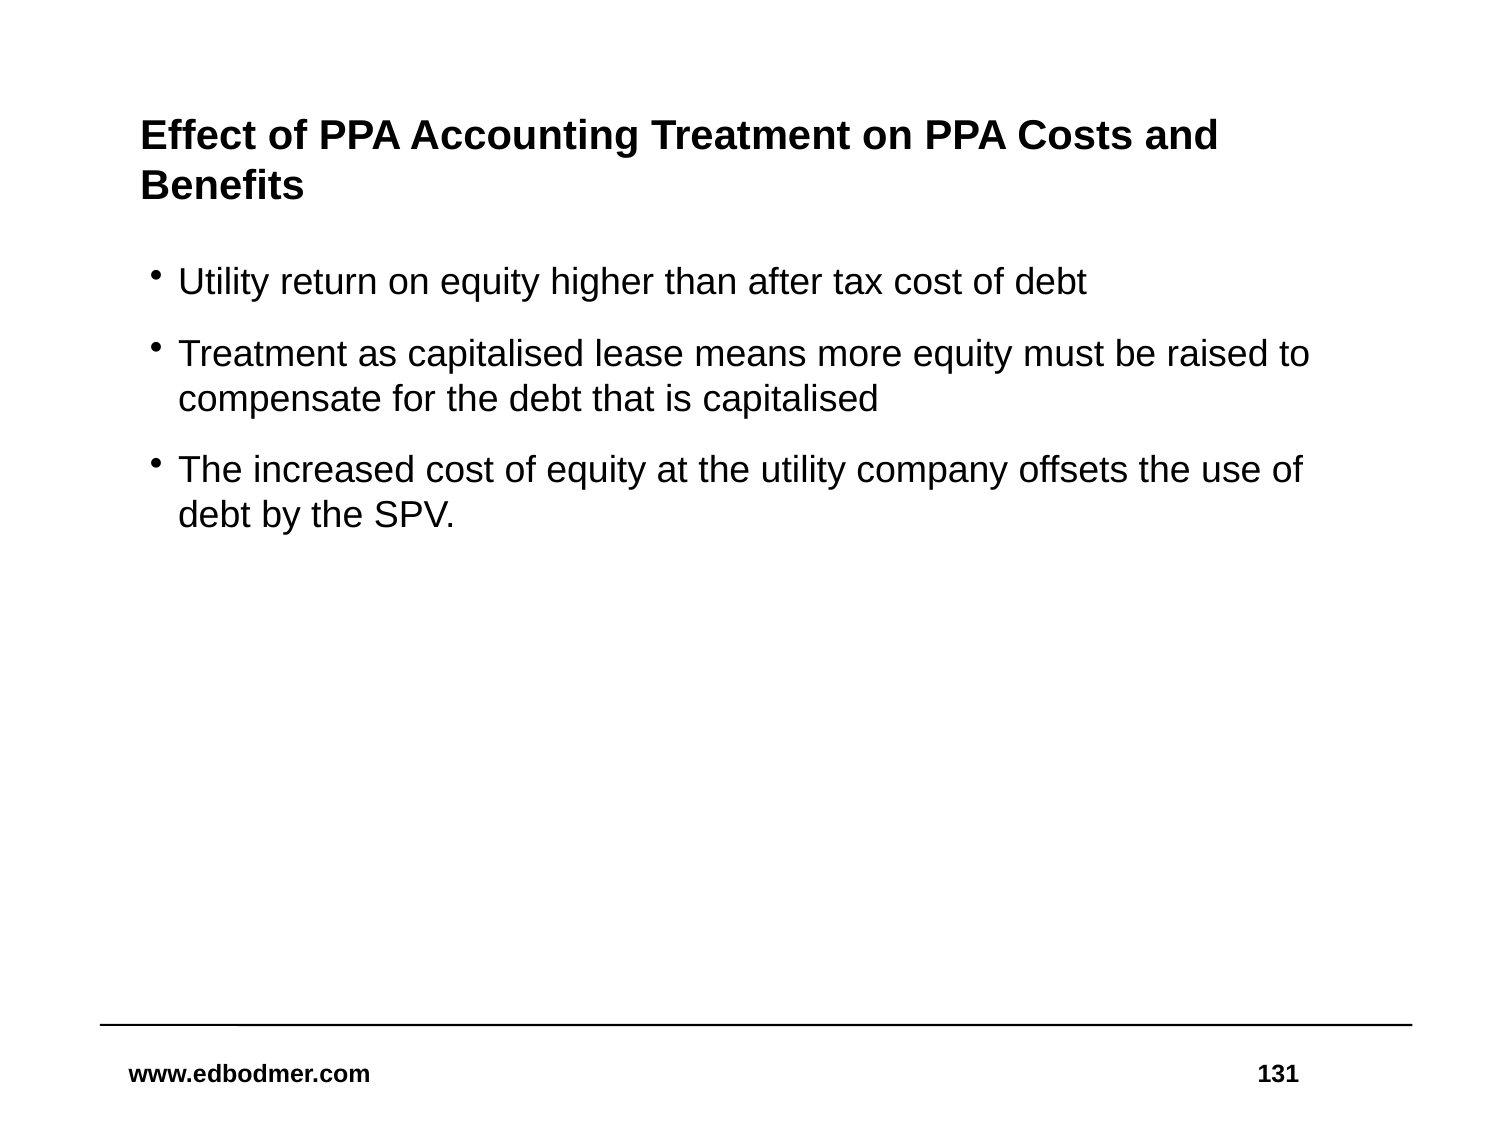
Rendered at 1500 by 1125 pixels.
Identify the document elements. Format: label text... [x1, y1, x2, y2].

list Utility return on equity higher than after tax cost of debt Treatment as capitalised lease means more equity must be raised to compensate for the debt that is capitalised The increased cost of equity at the utility company offsets the use of debt by the SPV. [125, 249, 1375, 1000]
title Effect of PPA Accounting Treatment on PPA Costs and Benefits [125, 99, 1288, 225]
